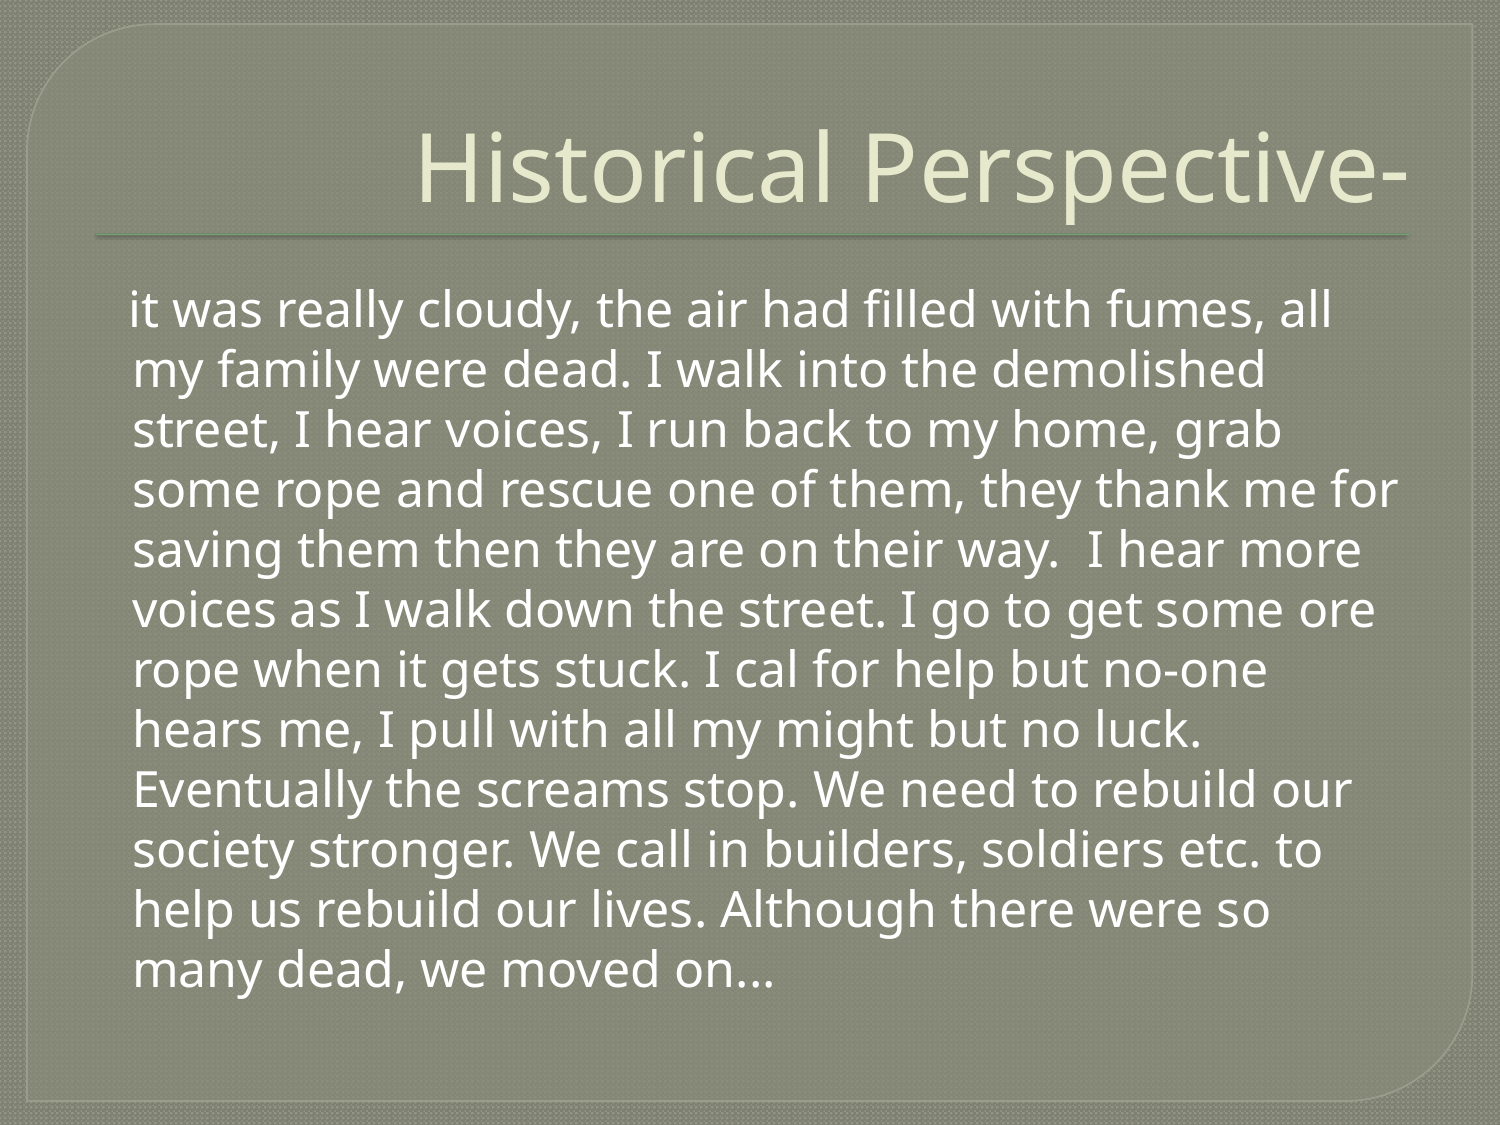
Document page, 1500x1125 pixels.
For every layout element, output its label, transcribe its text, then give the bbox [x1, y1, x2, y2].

list it was really cloudy, the air had filled with fumes, all my family were dead. I walk into the demolished street, I hear voices, I run back to my home, grab some rope and rescue one of them, they thank me for saving them then they are on their way. I hear more voices as I walk down the street. I go to get some ore rope when it gets stuck. I cal for help but no-one hears me, I pull with all my might but no luck. Eventually the screams stop. We need to rebuild our society stronger. We call in builders, soldiers etc. to help us rebuild our lives. Although there were so many dead, we moved on... [75, 270, 1425, 1013]
title Historical Perspective- [75, 41, 1425, 230]
